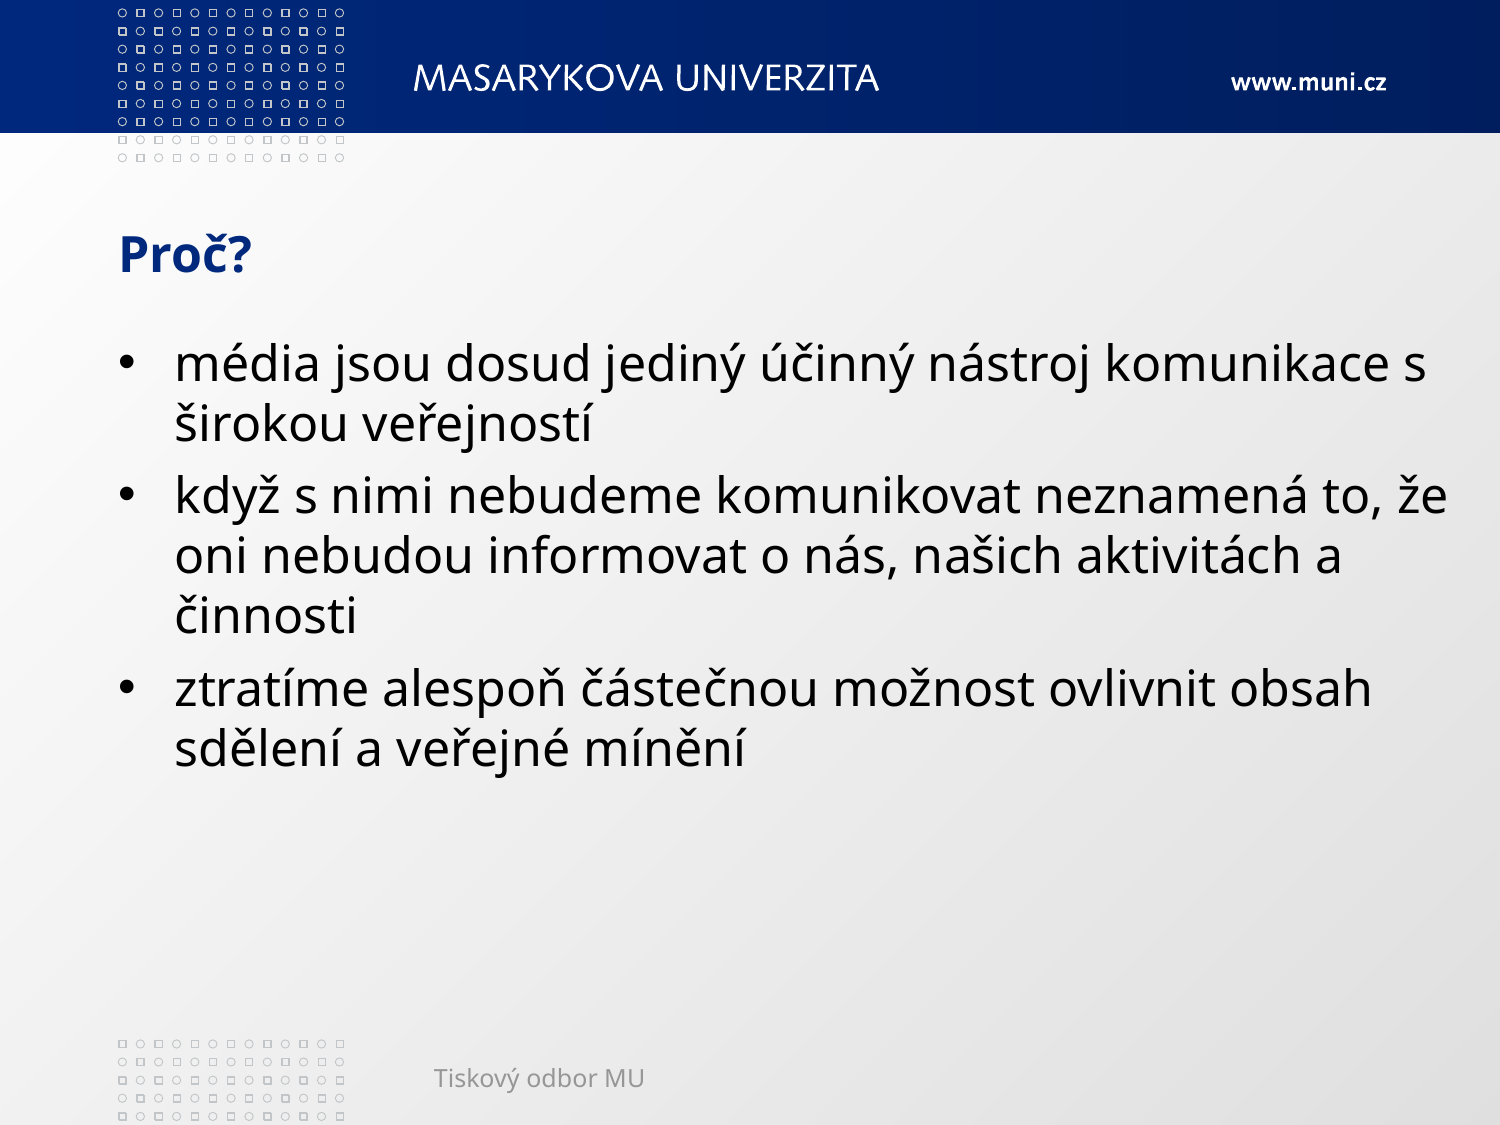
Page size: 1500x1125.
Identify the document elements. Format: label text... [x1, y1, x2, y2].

footer Tiskový odbor MU [419, 1025, 1081, 1100]
list média jsou dosud jediný účinný nástroj komunikace s širokou veřejností když s nimi nebudeme komunikovat neznamená to, že oni nebudou informovat o nás, našich aktivitách a činnosti ztratíme alespoň částečnou možnost ovlivnit obsah sdělení a veřejné mínění [118, 331, 1469, 1006]
title Proč? [118, 184, 1403, 291]
